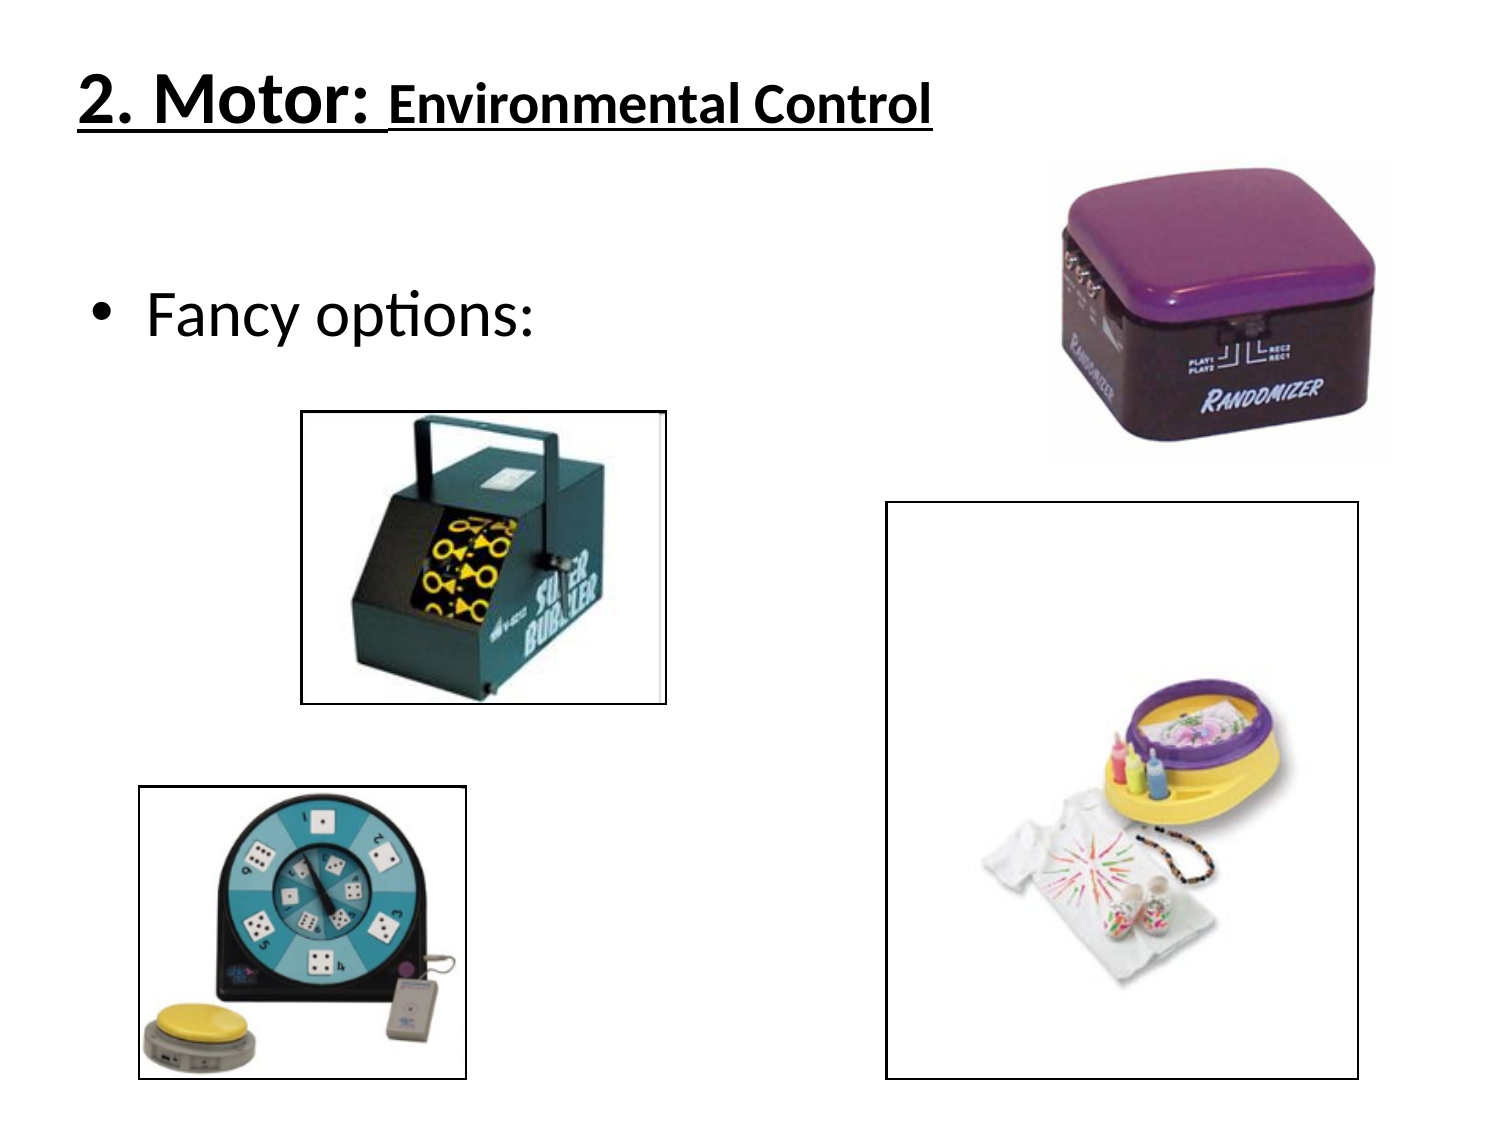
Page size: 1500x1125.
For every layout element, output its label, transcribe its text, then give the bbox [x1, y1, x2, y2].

title 2. Motor: Environmental Control [62, 0, 1338, 188]
picture [1045, 137, 1390, 482]
list Fancy options: [75, 262, 1425, 1005]
picture [887, 502, 1357, 1079]
picture [302, 412, 666, 703]
picture [139, 787, 466, 1079]
